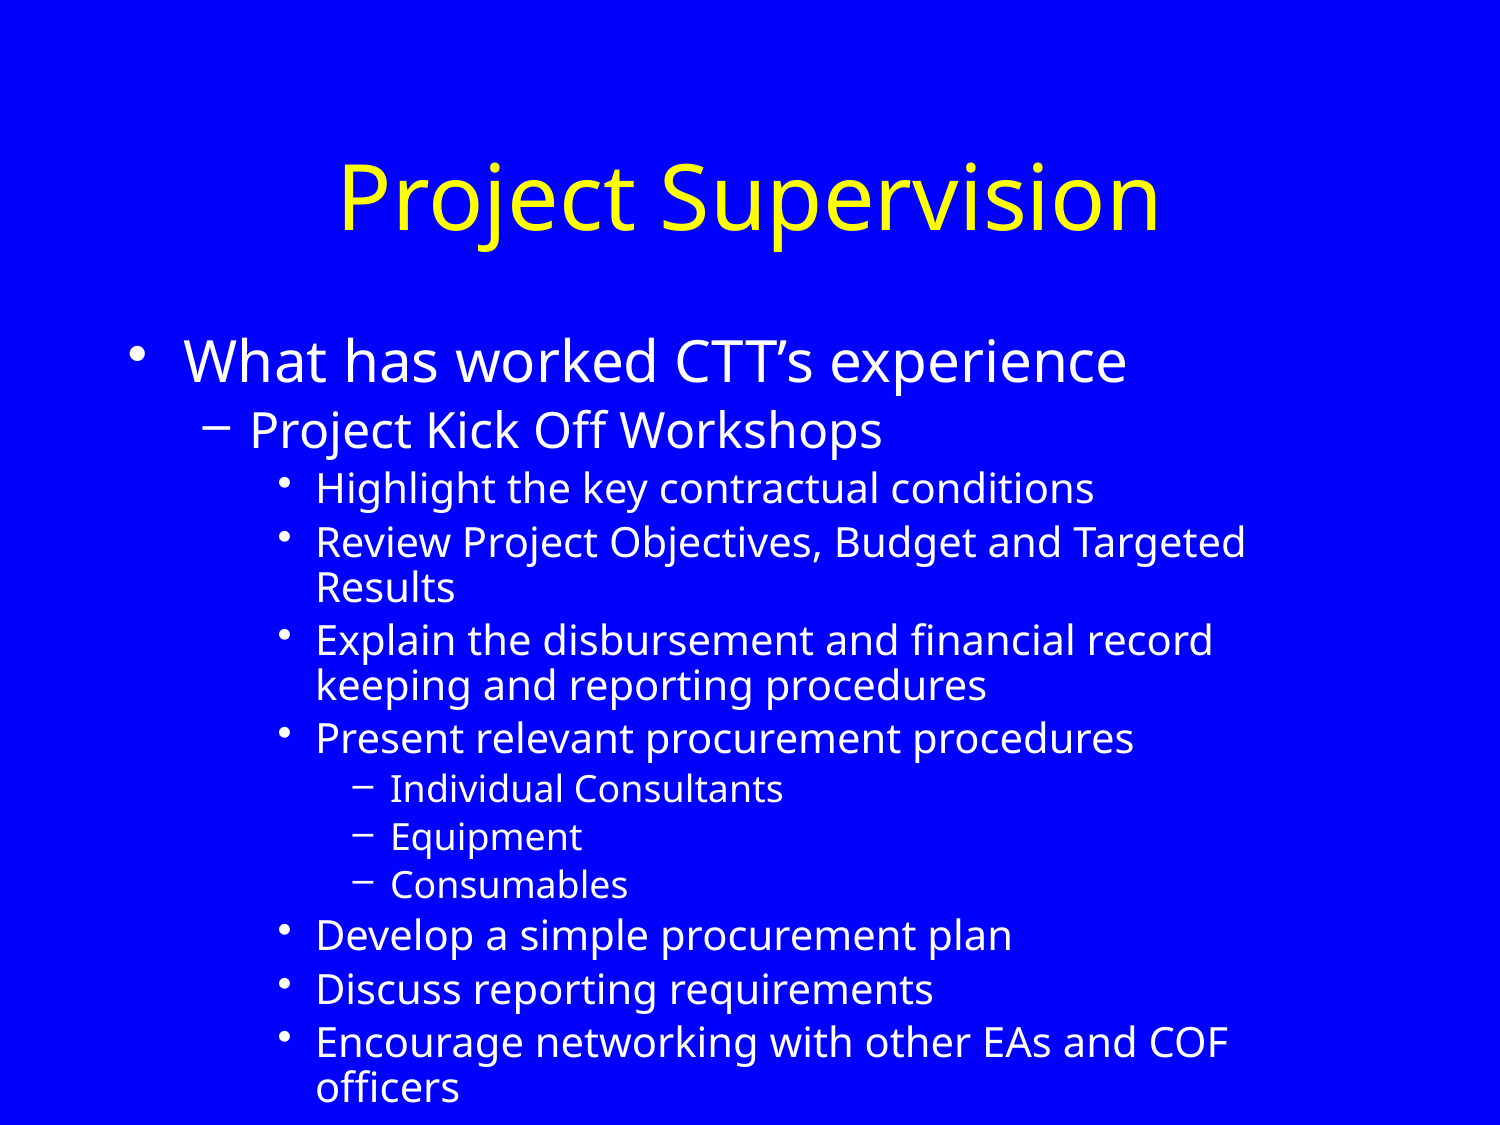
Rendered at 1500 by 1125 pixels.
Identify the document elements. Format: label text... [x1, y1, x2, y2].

list What has worked CTT’s experience Project Kick Off Workshops Highlight the key contractual conditions Review Project Objectives, Budget and Targeted Results Explain the disbursement and financial record keeping and reporting procedures Present relevant procurement procedures Individual Consultants Equipment Consumables Develop a simple procurement plan Discuss reporting requirements Encourage networking with other EAs and COF officers [112, 324, 1388, 1001]
title Project Supervision [112, 99, 1388, 288]
